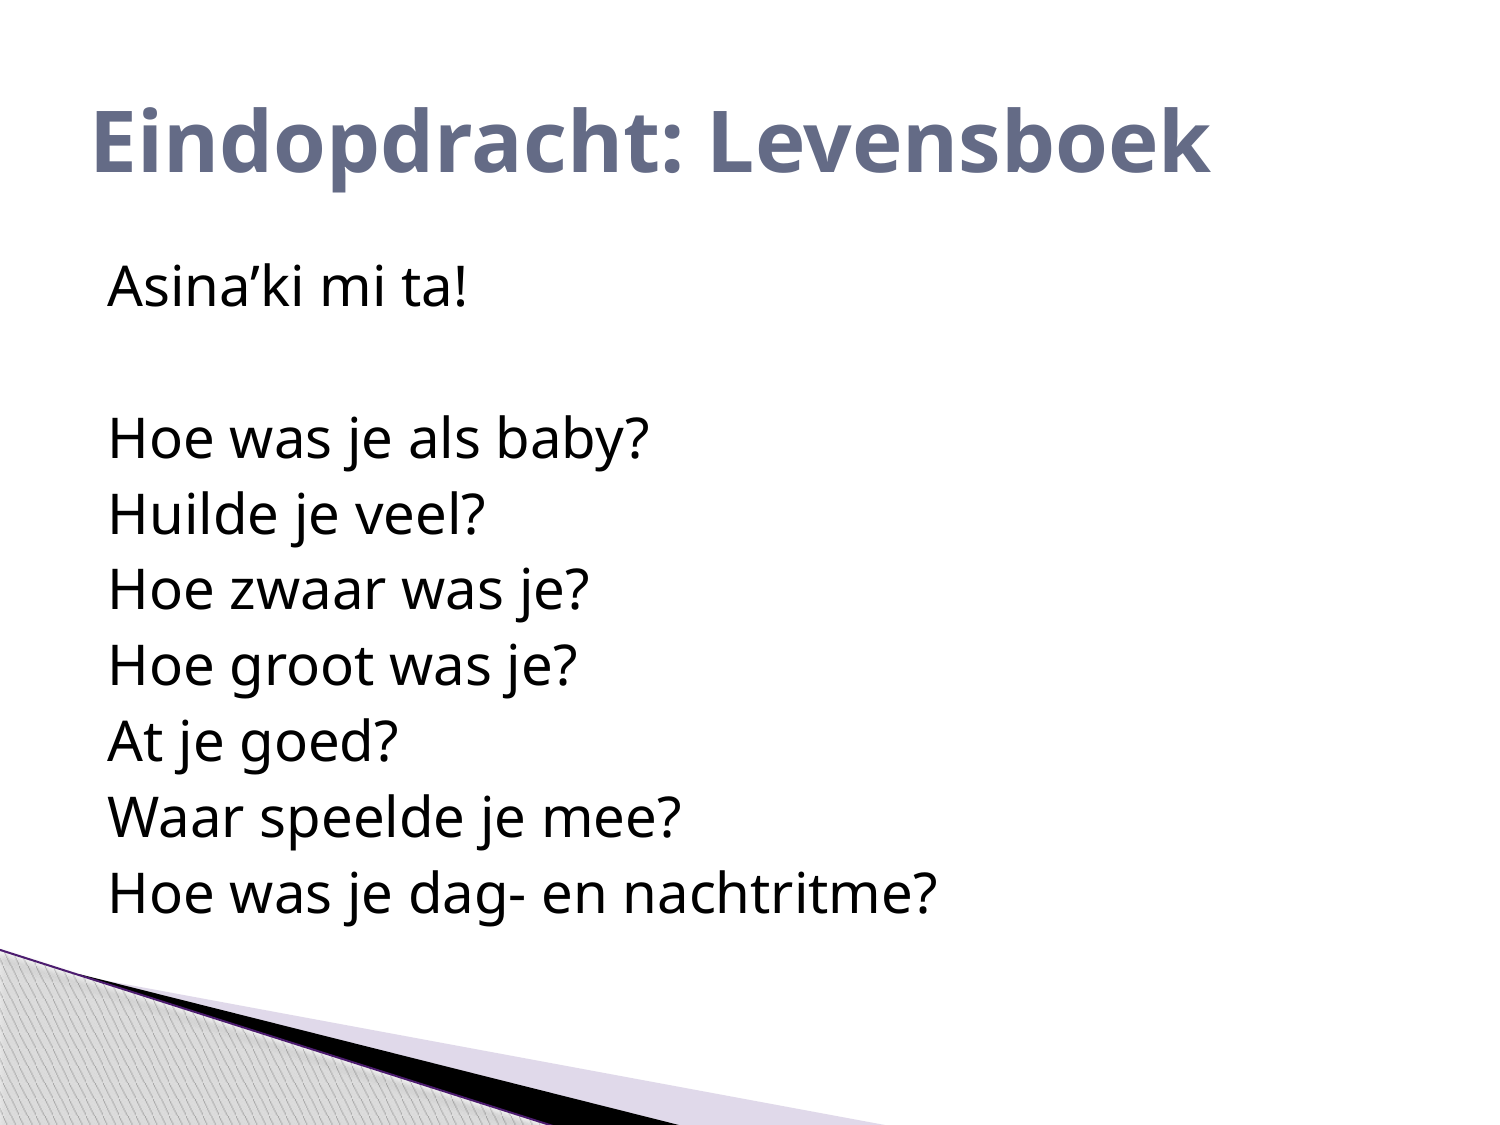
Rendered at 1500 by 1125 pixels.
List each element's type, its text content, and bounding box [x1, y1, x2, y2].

list Asina’ki mi ta! Hoe was je als baby? Huilde je veel? Hoe zwaar was je? Hoe groot was je? At je goed? Waar speelde je mee? Hoe was je dag- en nachtritme? [75, 243, 1425, 986]
title Eindopdracht: Levensboek [75, 45, 1425, 233]
